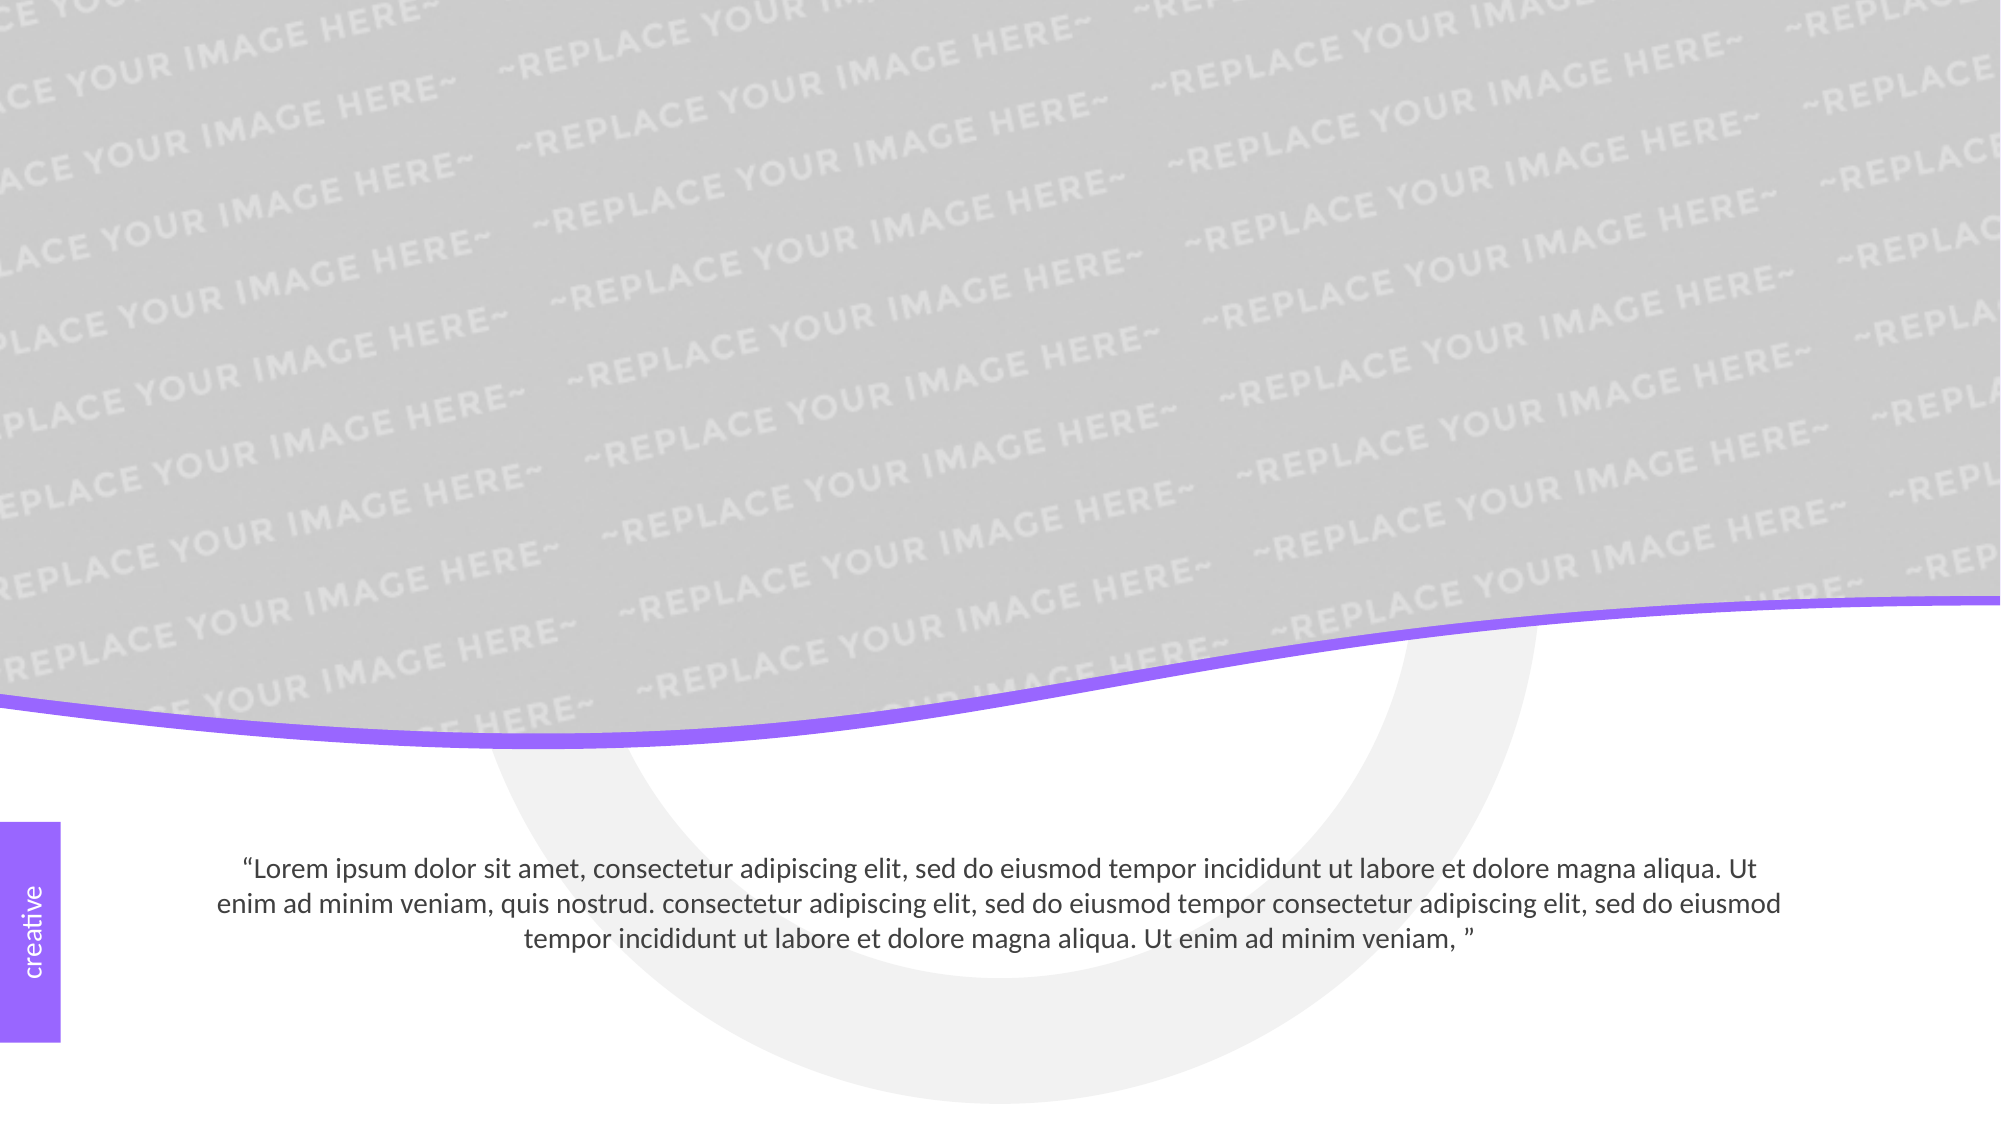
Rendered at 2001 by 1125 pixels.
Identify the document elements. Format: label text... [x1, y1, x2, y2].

text_box “Lorem ipsum dolor sit amet, consectetur adipiscing elit, sed do eiusmod tempor incididunt ut labore et dolore magna aliqua. Ut enim ad minim veniam, quis nostrud. consectetur adipiscing elit, sed do eiusmod tempor consectetur adipiscing elit, sed do eiusmod tempor incididunt ut labore et dolore magna aliqua. Ut enim ad minim veniam, ” [201, 841, 1799, 962]
picture [0, 0, 2000, 734]
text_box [0, 821, 61, 1043]
